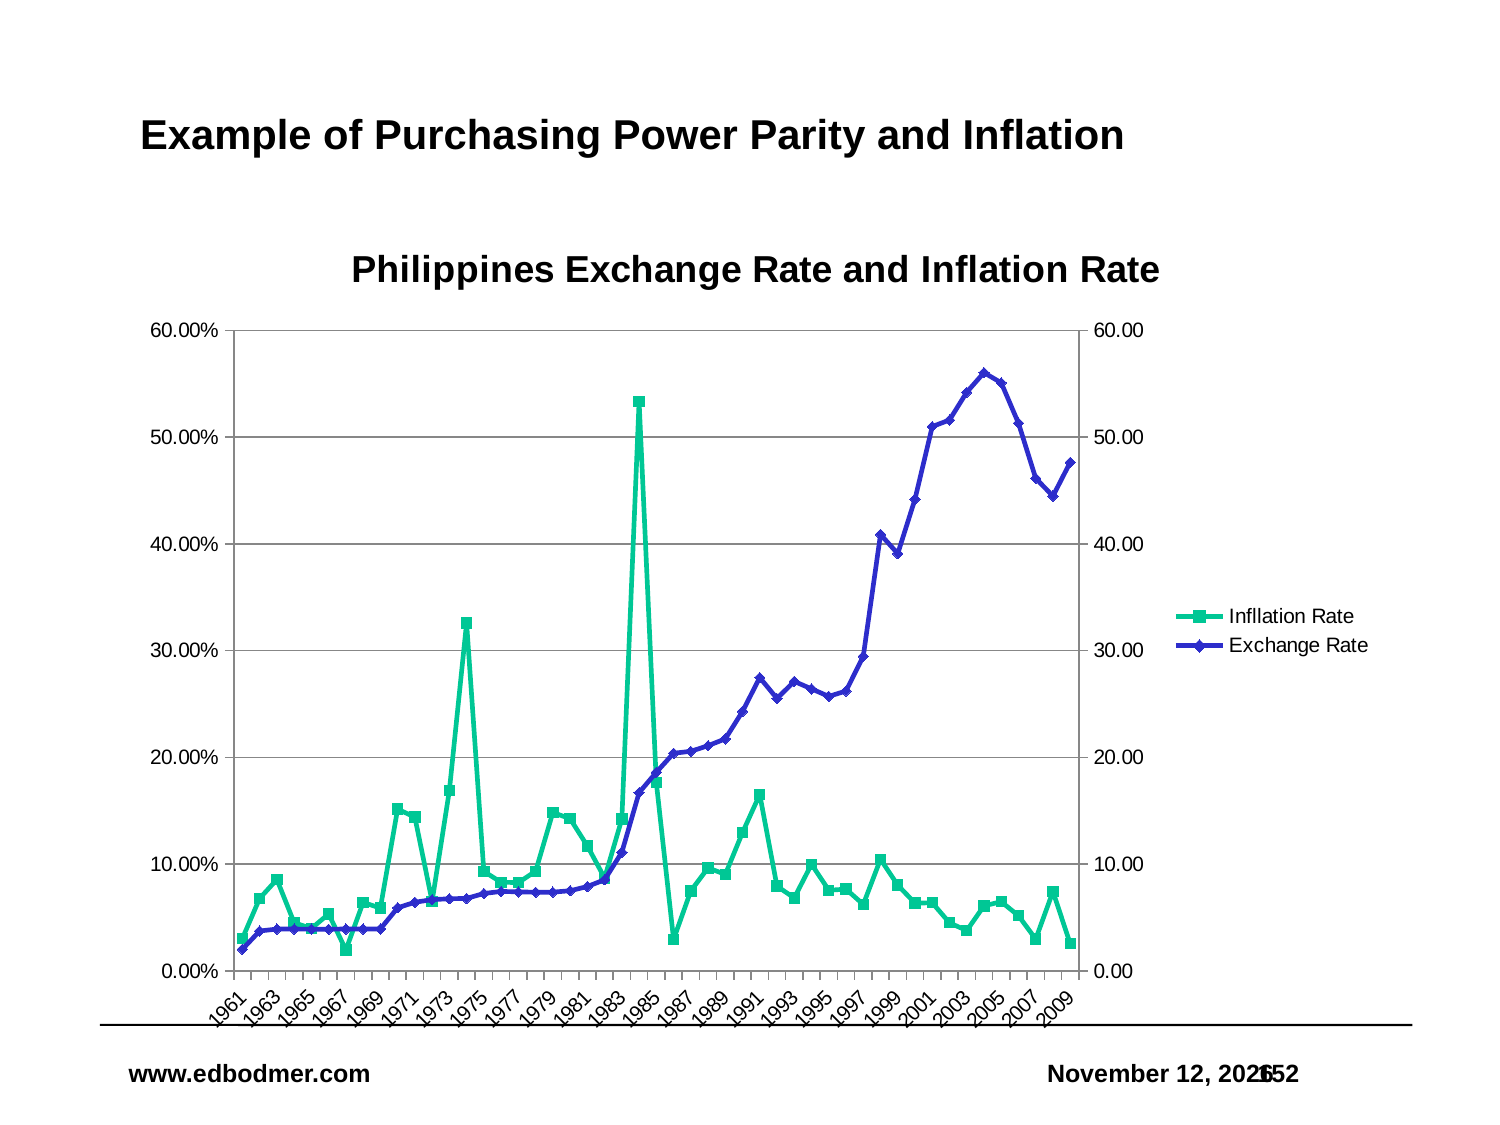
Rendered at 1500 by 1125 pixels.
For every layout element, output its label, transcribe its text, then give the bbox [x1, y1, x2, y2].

title Example of Purchasing Power Parity and Inflation [124, 99, 1288, 211]
chart [124, 212, 1388, 1051]
